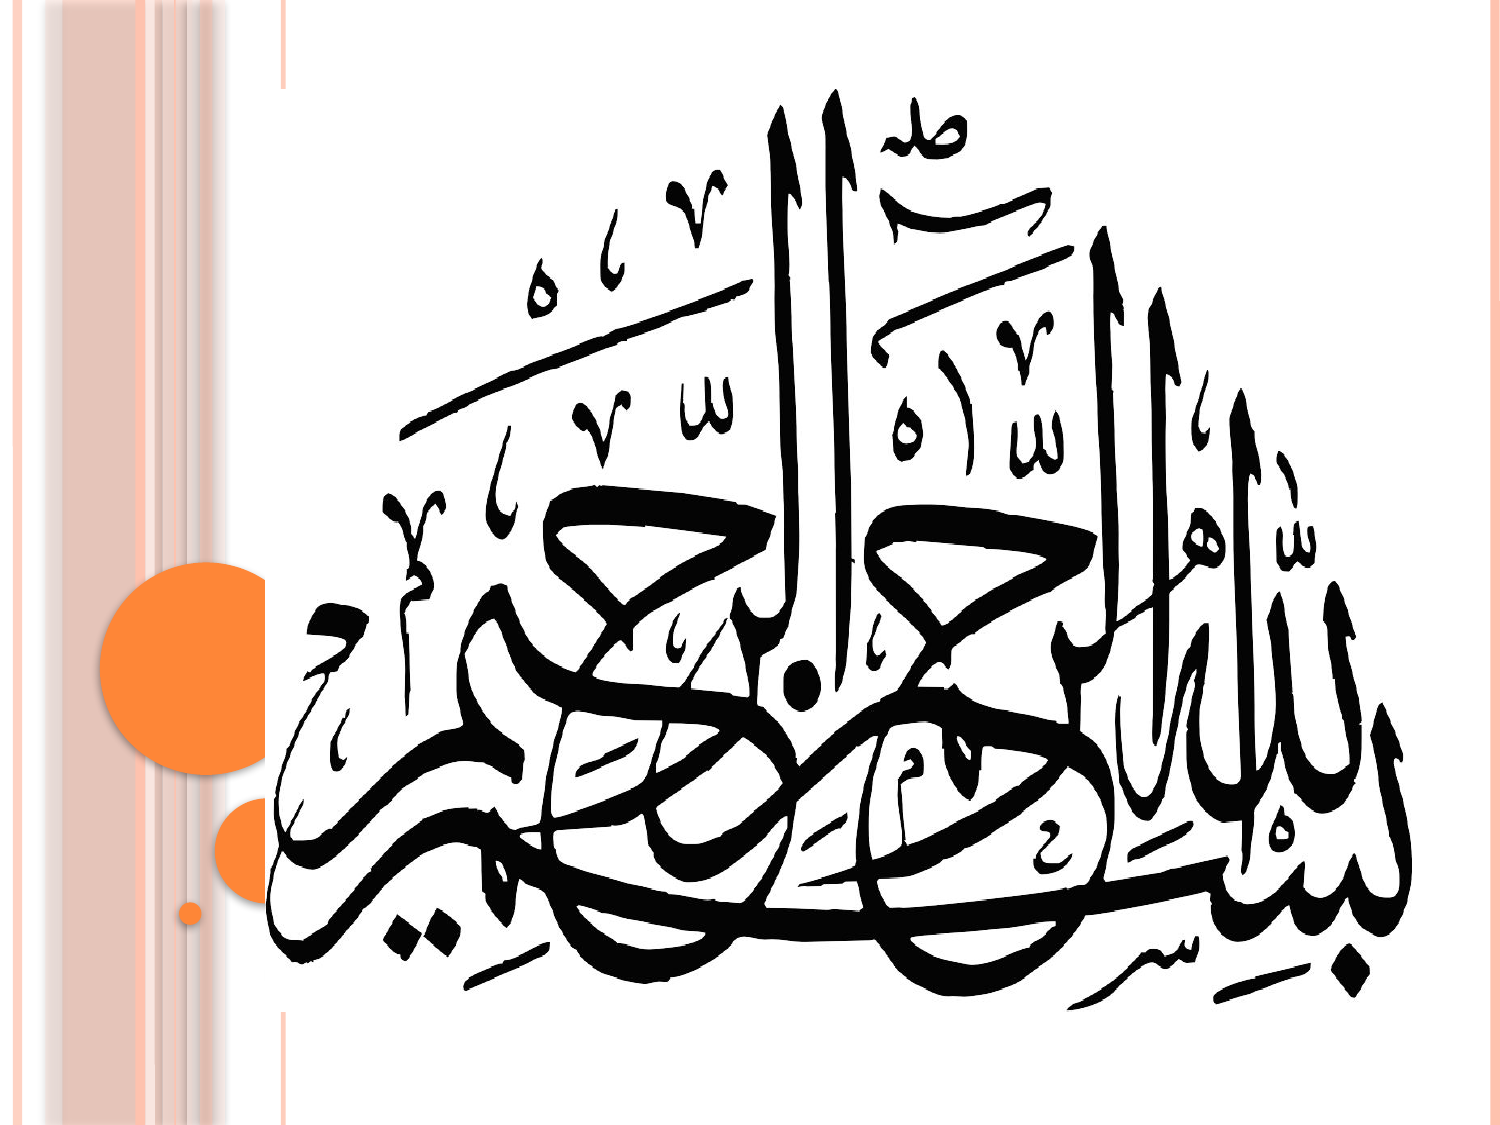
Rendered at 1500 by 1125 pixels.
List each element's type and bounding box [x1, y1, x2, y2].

subtitle [218, 30, 1424, 1059]
picture [265, 89, 1412, 1012]
